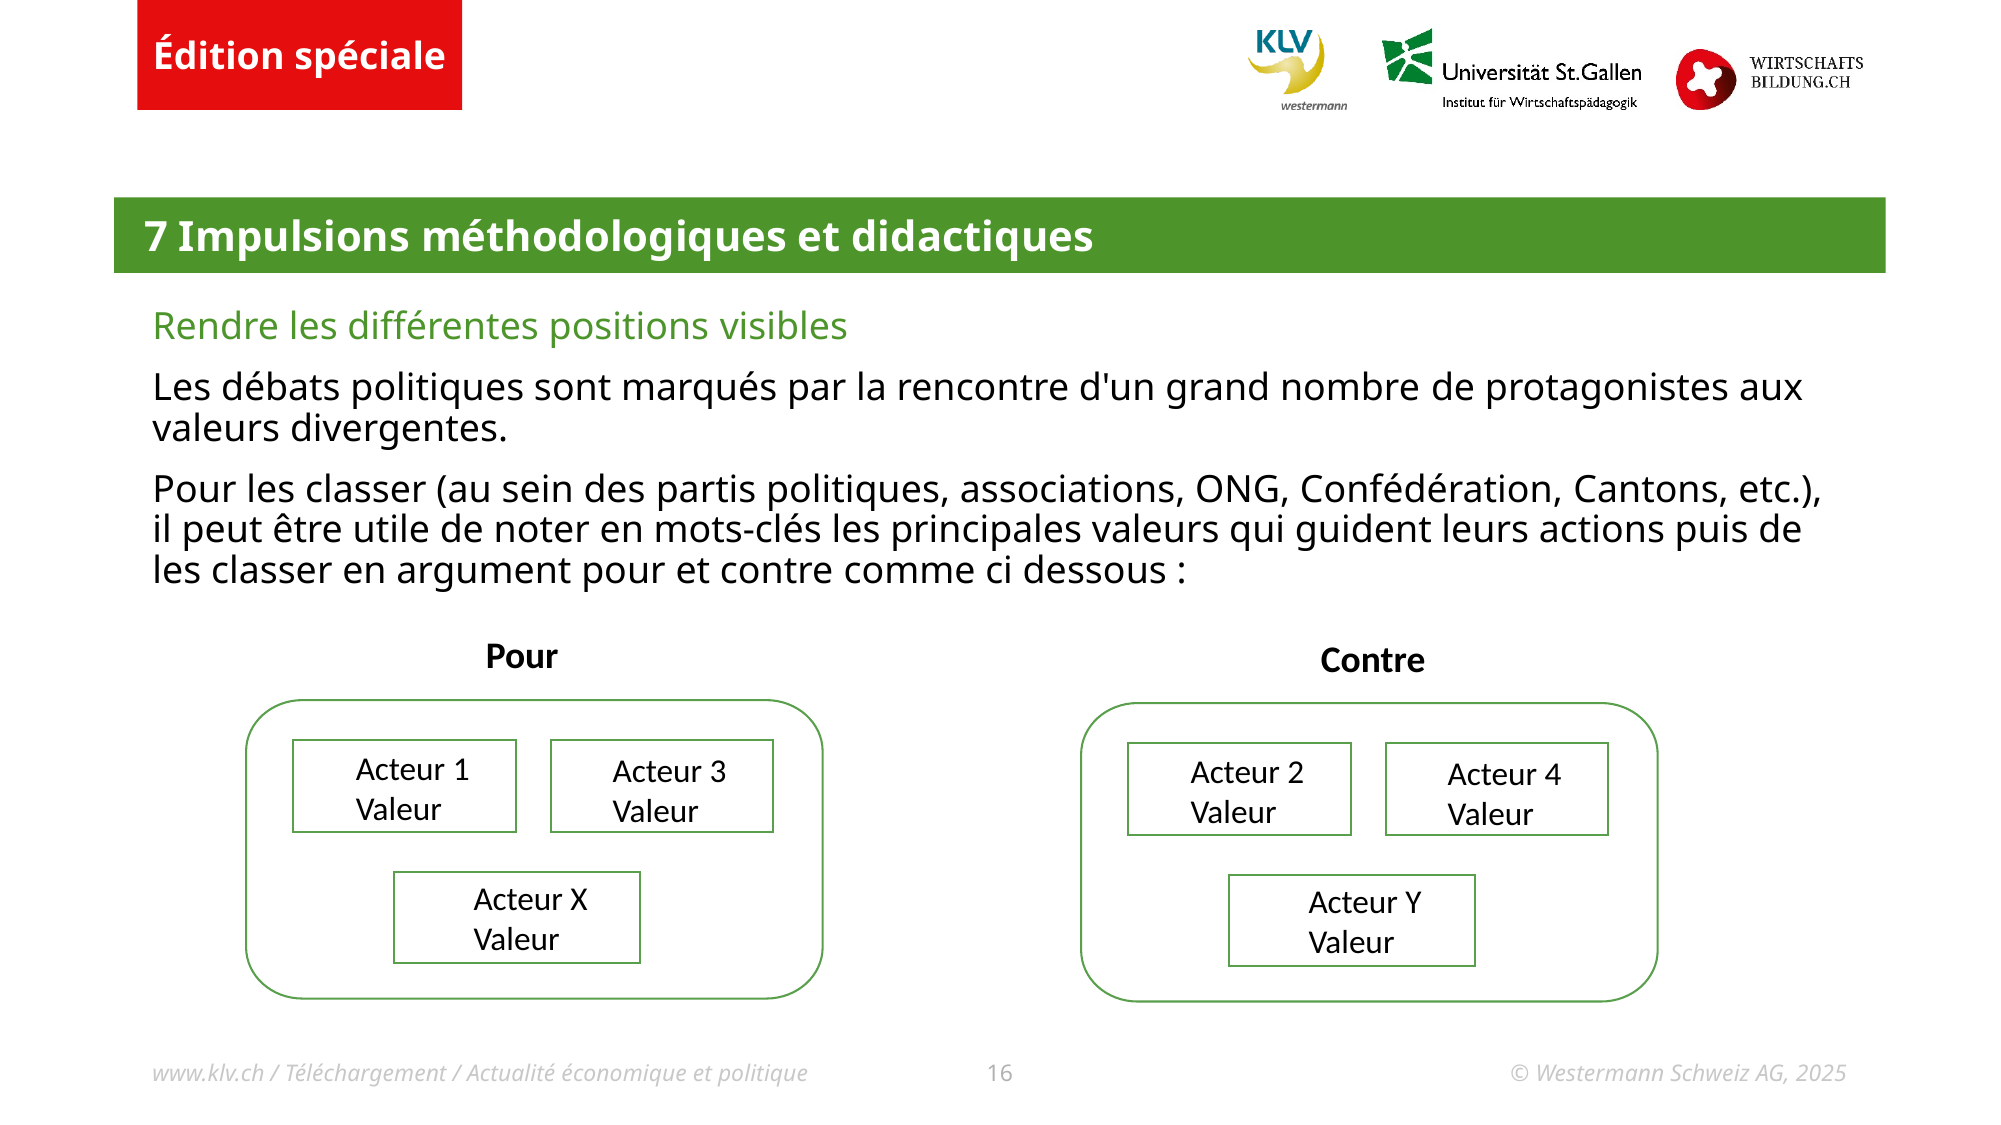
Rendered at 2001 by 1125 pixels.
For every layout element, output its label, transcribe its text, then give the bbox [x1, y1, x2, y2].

text_box [1080, 702, 1659, 1003]
text_box Acteur 2 Valeur [1175, 742, 1320, 838]
text_box Acteur Y Valeur [1293, 872, 1437, 968]
text_box [292, 739, 340, 833]
text_box [1320, 742, 1352, 836]
text_box [1228, 874, 1293, 967]
text_box 7 Impulsions méthodologiques et didactiques [113, 196, 1887, 274]
footer © Westermann Schweiz AG, 2025 [1395, 1042, 1863, 1103]
picture [1248, 30, 1347, 110]
text_box Acteur X Valeur [458, 869, 603, 965]
text_box Acteur 1 Valeur [340, 739, 485, 835]
picture [1382, 28, 1641, 110]
text_box Pour [471, 624, 608, 684]
text_box Contre [1306, 627, 1443, 687]
text_box [603, 871, 641, 964]
text_box [1437, 874, 1476, 967]
picture [1676, 49, 1863, 110]
text_box [393, 871, 458, 964]
text_box Acteur 4 Valeur [1432, 744, 1577, 840]
slide_number 16 [662, 1043, 1338, 1104]
text_box [1385, 742, 1609, 836]
text_box [245, 699, 824, 1000]
text_box [485, 739, 517, 833]
list Rendre les différentes positions visibles Les débats politiques sont marqués par la rencontre d'un grand nombre de protagonistes aux valeurs divergentes. Pour les classer (au sein des partis politiques, associations, ONG, Confédération, Cantons, etc.), il peut être utile de noter en mots-clés les principales valeurs qui guident leurs actions puis de les classer en argument pour et contre comme ci dessous : [137, 299, 1863, 637]
text_box [1127, 742, 1175, 836]
slide_number www.klv.ch / Téléchargement / Actualité économique et politique [137, 1042, 903, 1103]
text_box [550, 739, 774, 833]
text_box Acteur 3 Valeur [597, 741, 742, 837]
